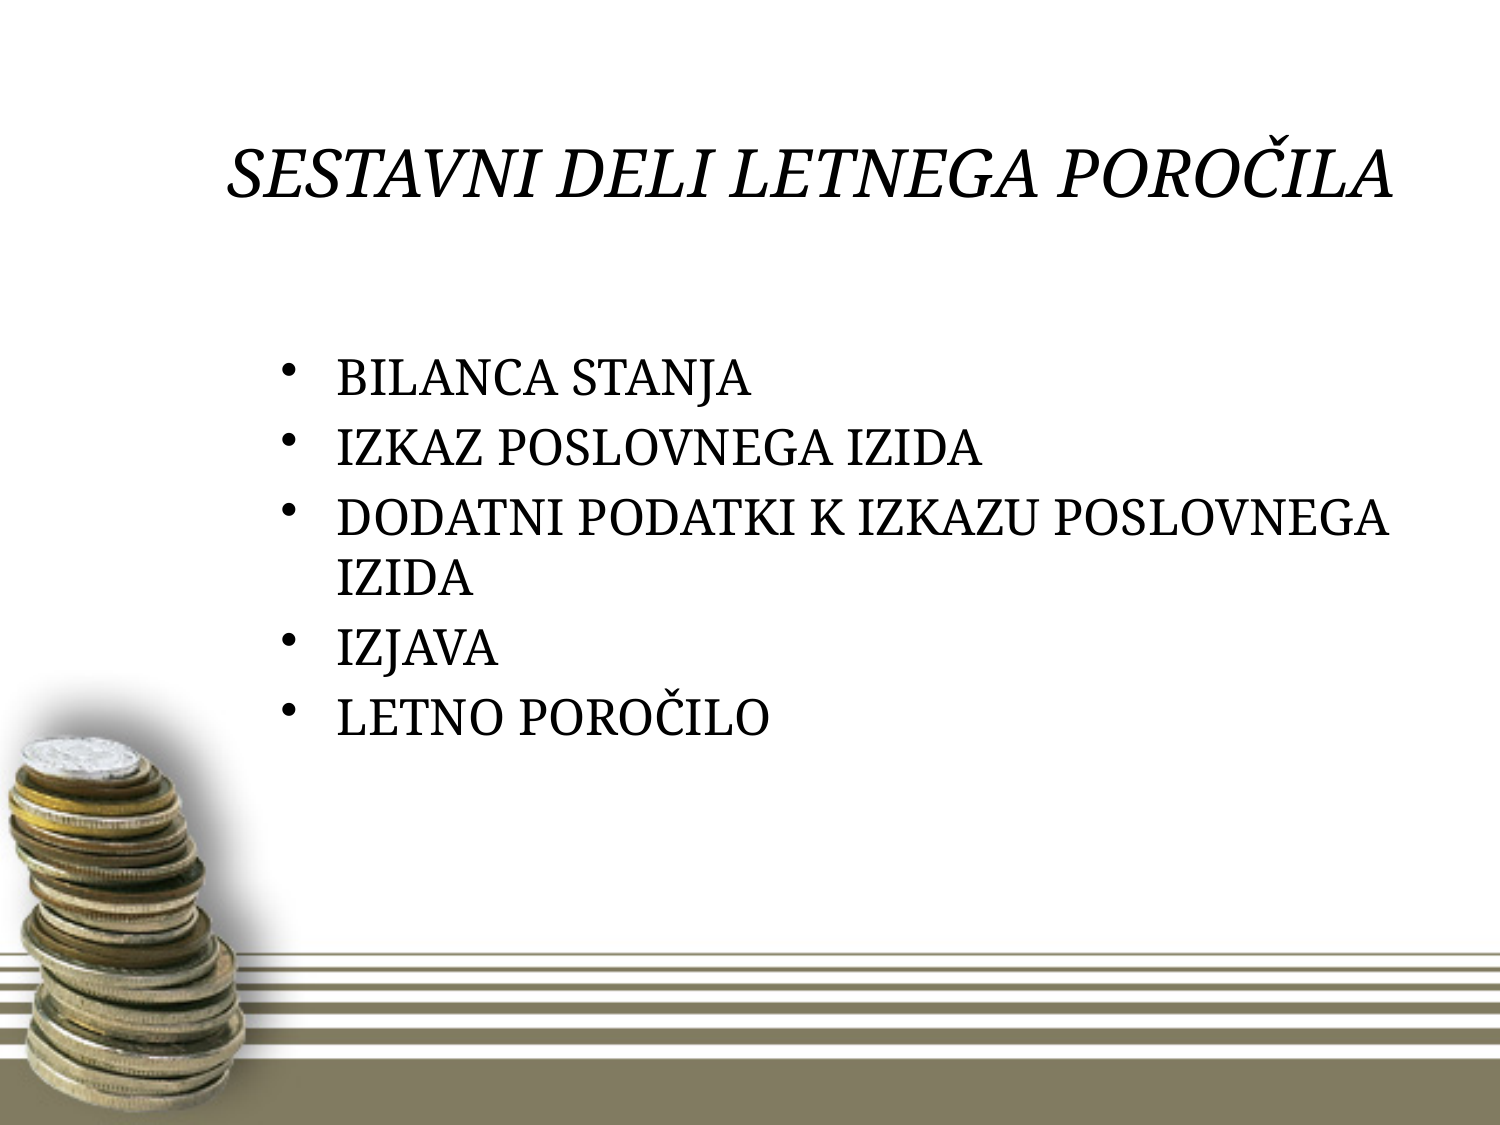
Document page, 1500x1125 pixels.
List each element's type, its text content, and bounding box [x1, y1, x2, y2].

title SESTAVNI DELI LETNEGA POROČILA [174, 37, 1450, 225]
list BILANCA STANJA IZKAZ POSLOVNEGA IZIDA DODATNI PODATKI K IZKAZU POSLOVNEGA IZIDA IZJAVA LETNO POROČILO [265, 338, 1462, 832]
picture [0, 0, 1500, 1125]
